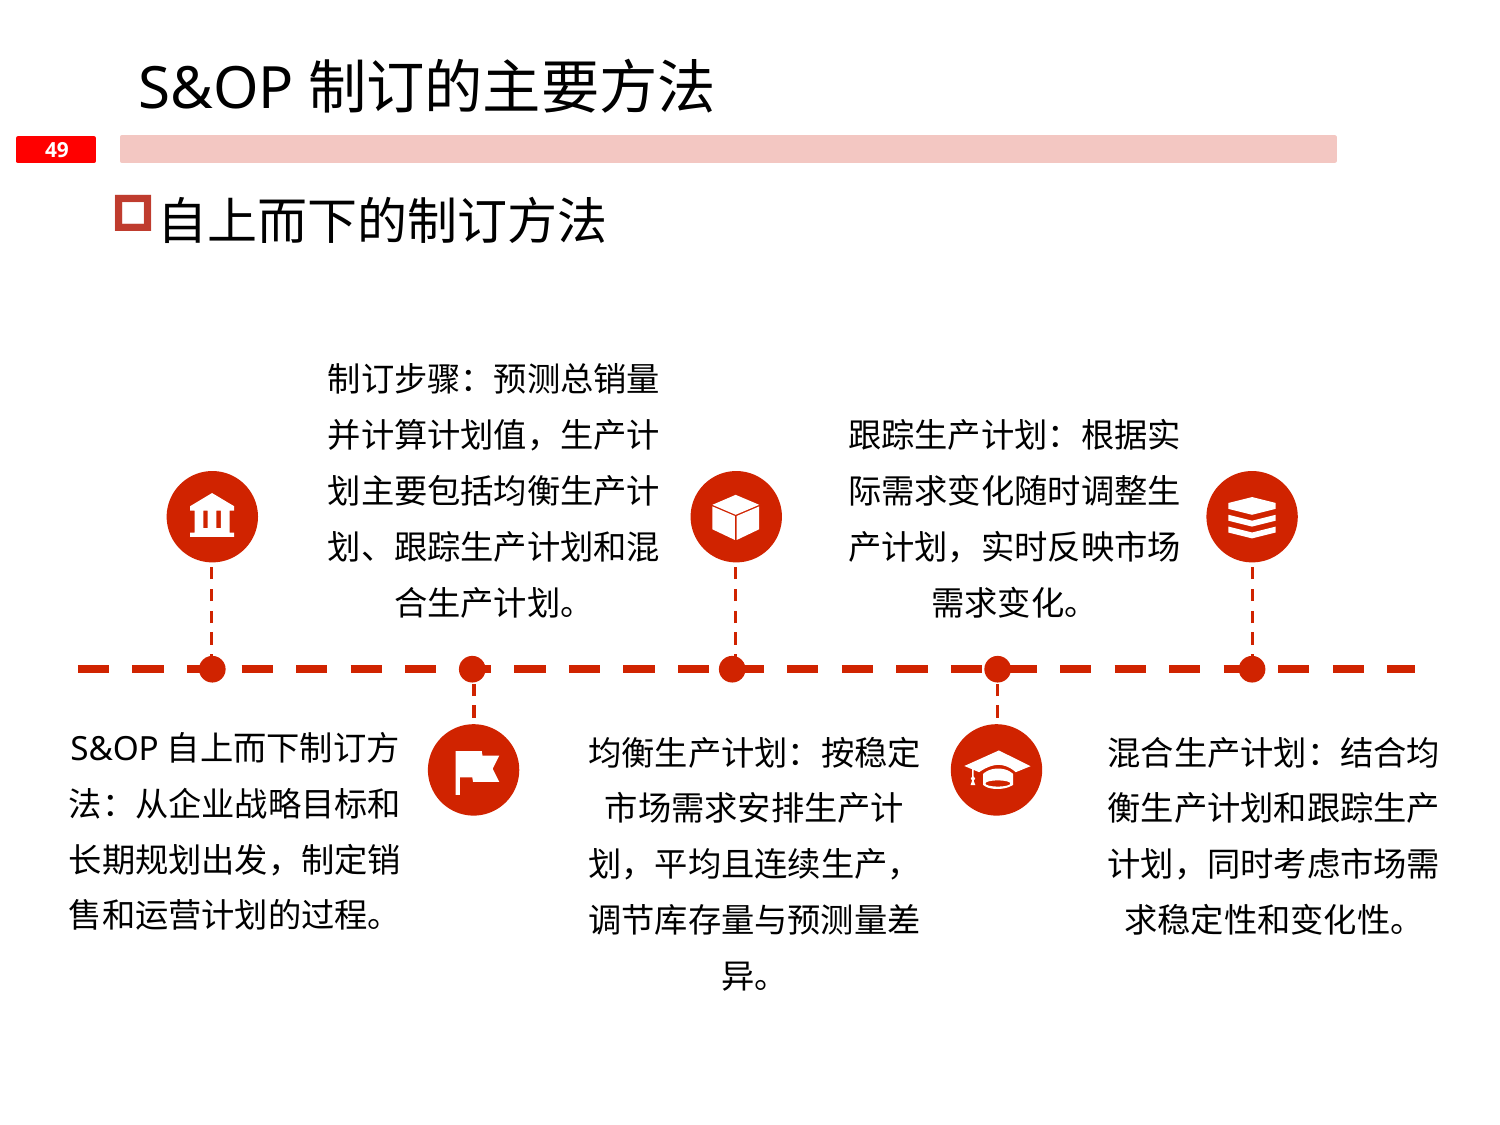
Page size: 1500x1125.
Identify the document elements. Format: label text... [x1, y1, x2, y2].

text_box [964, 753, 993, 786]
text_box [17, 129, 97, 189]
text_box [1238, 656, 1247, 668]
text_box S&OP制订的主要方法 [123, 42, 958, 128]
text_box [199, 657, 206, 668]
text_box [690, 471, 782, 563]
text_box [1257, 656, 1266, 668]
text_box [1228, 497, 1276, 515]
text_box [216, 656, 226, 668]
text_box 跟踪生产计划：根据实际需求变化随时调整生产计划，实时反映市场需求变化。 [827, 383, 1194, 638]
text_box [479, 751, 500, 782]
text_box [983, 769, 1014, 789]
text_box [1228, 514, 1276, 527]
text_box [1242, 678, 1263, 683]
text_box [455, 751, 469, 795]
text_box [1228, 526, 1276, 539]
text_box 混合生产计划：结合均衡生产计划和跟踪生产计划，同时考虑市场需求稳定性和变化性。 [1087, 700, 1453, 955]
text_box [459, 655, 486, 668]
text_box [722, 678, 743, 683]
text_box [166, 471, 259, 563]
text_box [202, 678, 223, 683]
text_box 自上而下的制订方法 [96, 181, 1081, 276]
text_box S&OP自上而下制订方法：从企业战略目标和长期规划出发，制定销售和运营计划的过程。 [48, 695, 414, 950]
text_box [1003, 752, 1031, 773]
text_box 均衡生产计划：按稳定市场需求安排生产计划，平均且连续生产，调节库存量与预测量差异。 [567, 700, 934, 1011]
text_box [719, 656, 731, 668]
text_box [712, 494, 760, 540]
text_box [427, 724, 520, 816]
text_box [950, 724, 1043, 816]
text_box [190, 493, 235, 537]
text_box [984, 655, 1011, 668]
text_box [1206, 471, 1298, 563]
text_box 制订步骤：预测总销量并计算计划值，生产计划主要包括均衡生产计划、跟踪生产计划和混合生产计划。 [306, 327, 674, 638]
text_box [740, 658, 746, 668]
